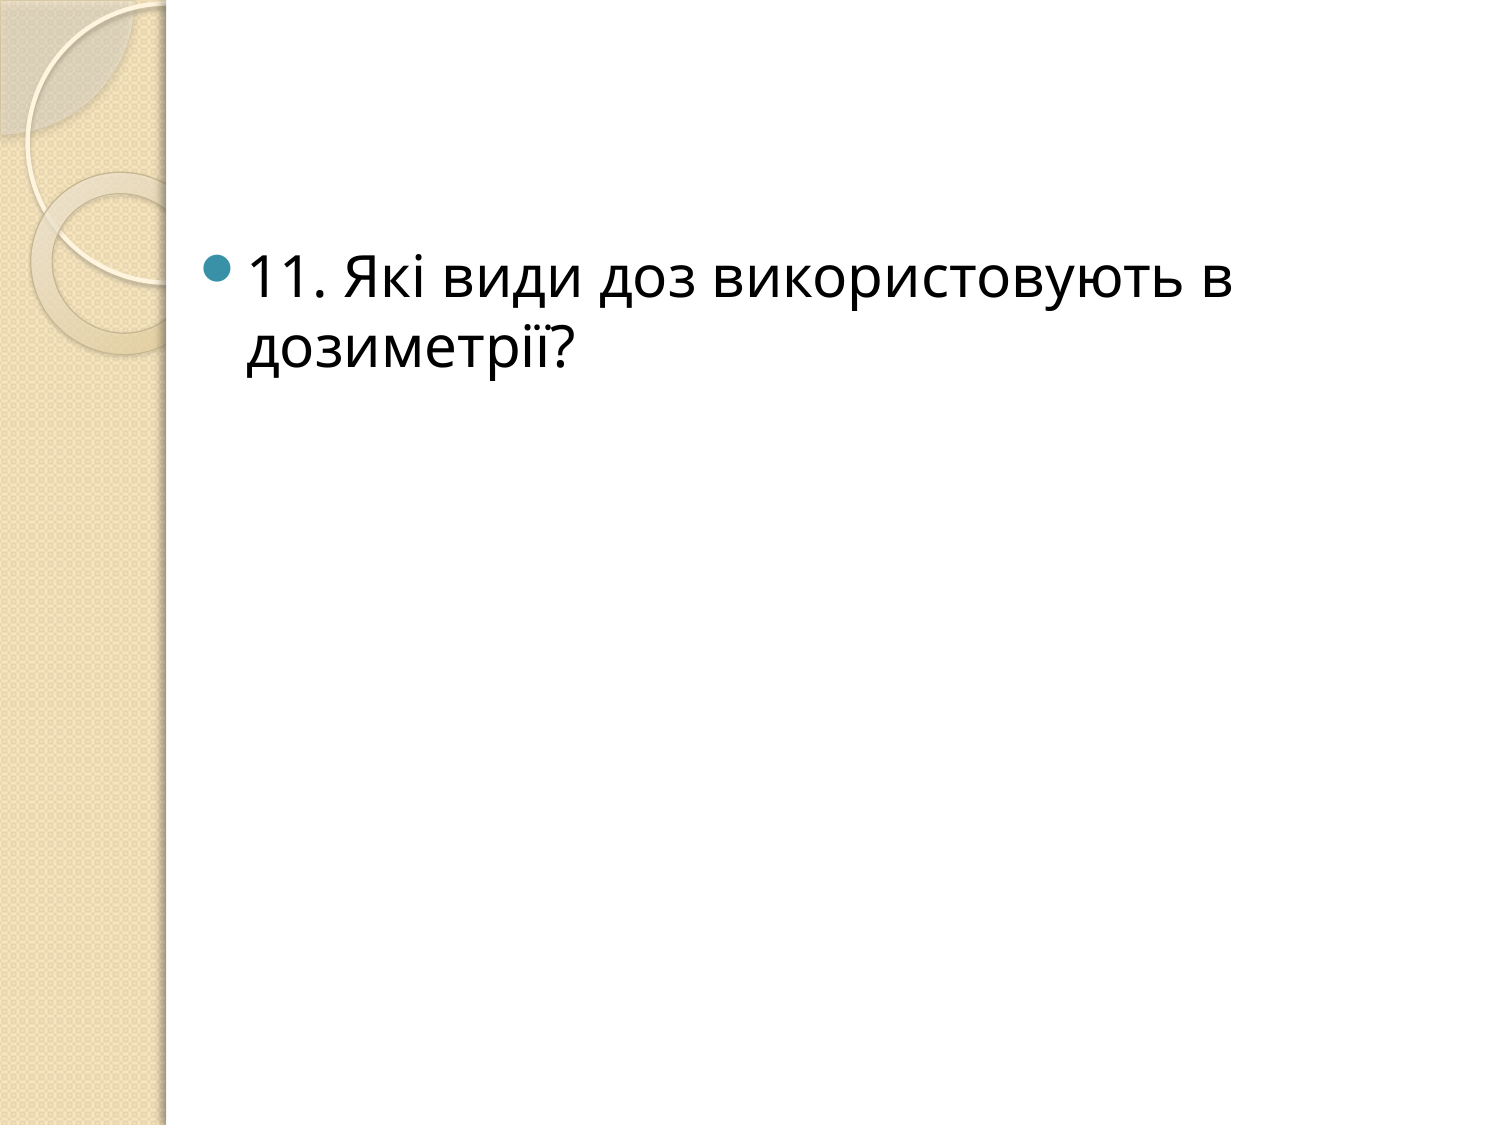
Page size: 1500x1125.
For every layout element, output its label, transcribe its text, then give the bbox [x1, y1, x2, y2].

list 11. Які види доз використовують в дозиметрії? [171, 231, 1471, 1025]
